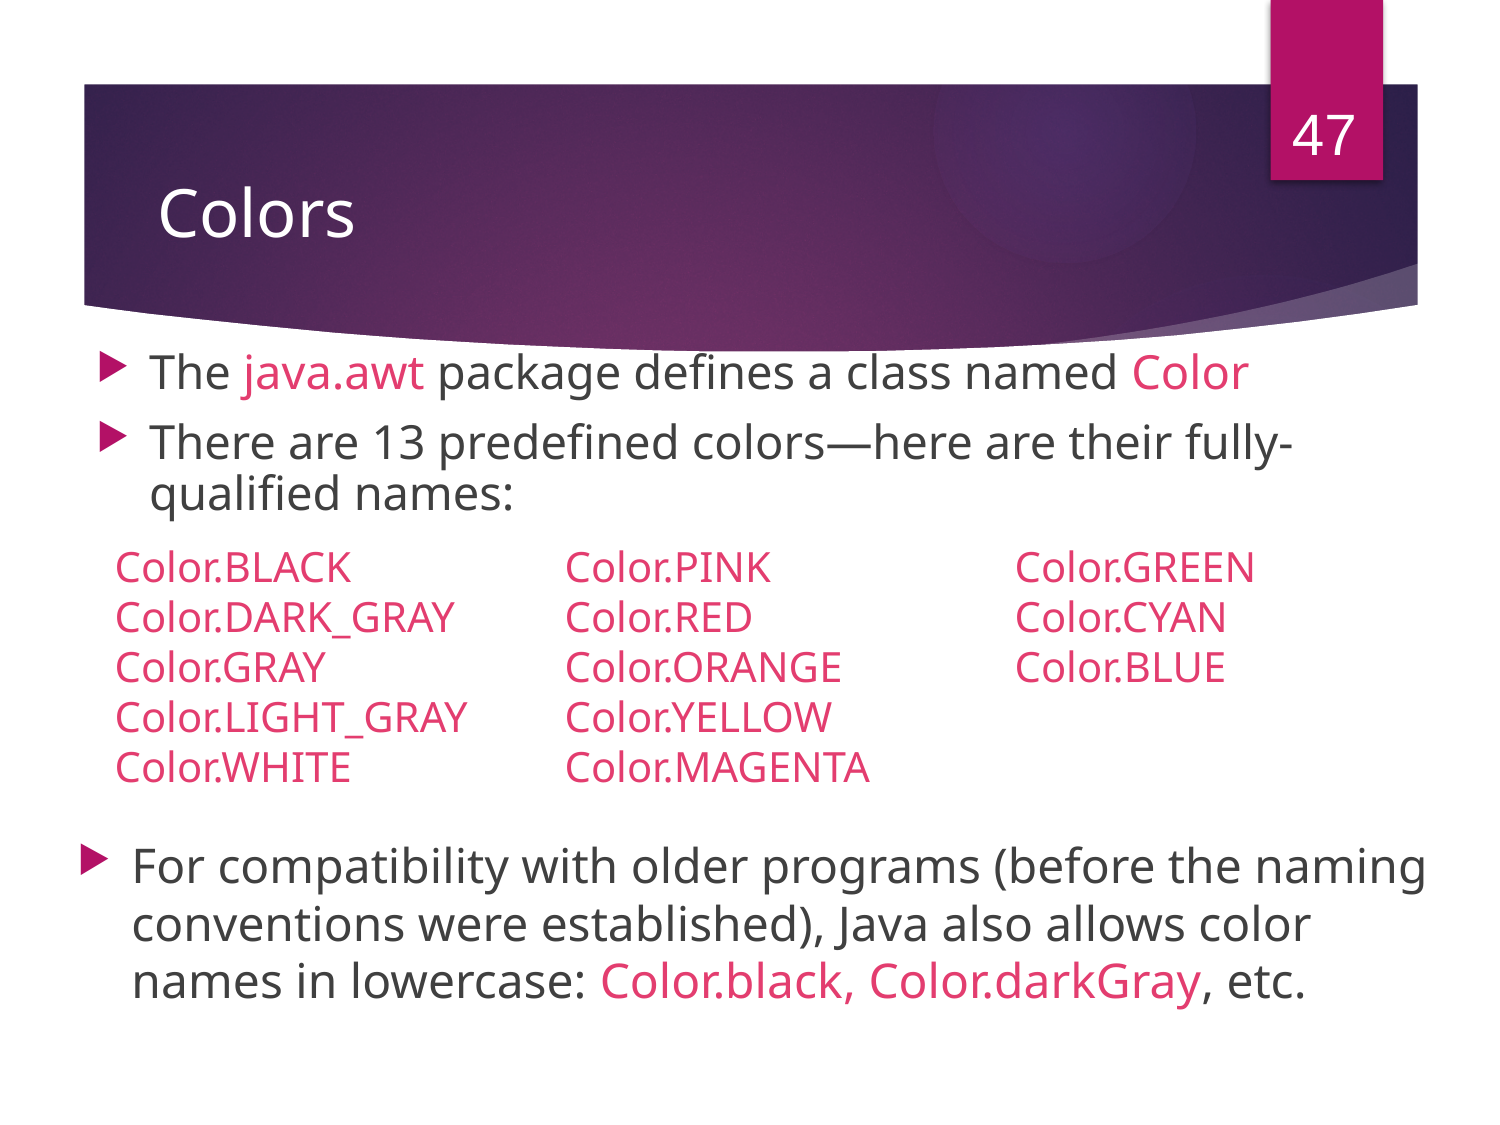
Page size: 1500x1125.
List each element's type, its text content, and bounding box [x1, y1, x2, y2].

list The java.awt package defines a class named Color There are 13 predefined colors—here are their fully-qualified names: [81, 341, 1394, 529]
slide_number 47 [1259, 48, 1390, 175]
text_box Color.BLACK Color.PINK Color.GREEN Color.DARK_GRAY Color.RED Color.CYAN Color.GRAY Color.ORANGE Color.BLUE Color.LIGHT_GRAY Color.YELLOW Color.WHITE Color.MAGENTA [99, 532, 1375, 798]
title Colors [142, 152, 1183, 269]
list For compatibility with older programs (before the naming conventions were established), Java also allows color names in lowercase: Color.black, Color.darkGray, etc. [62, 828, 1450, 1066]
